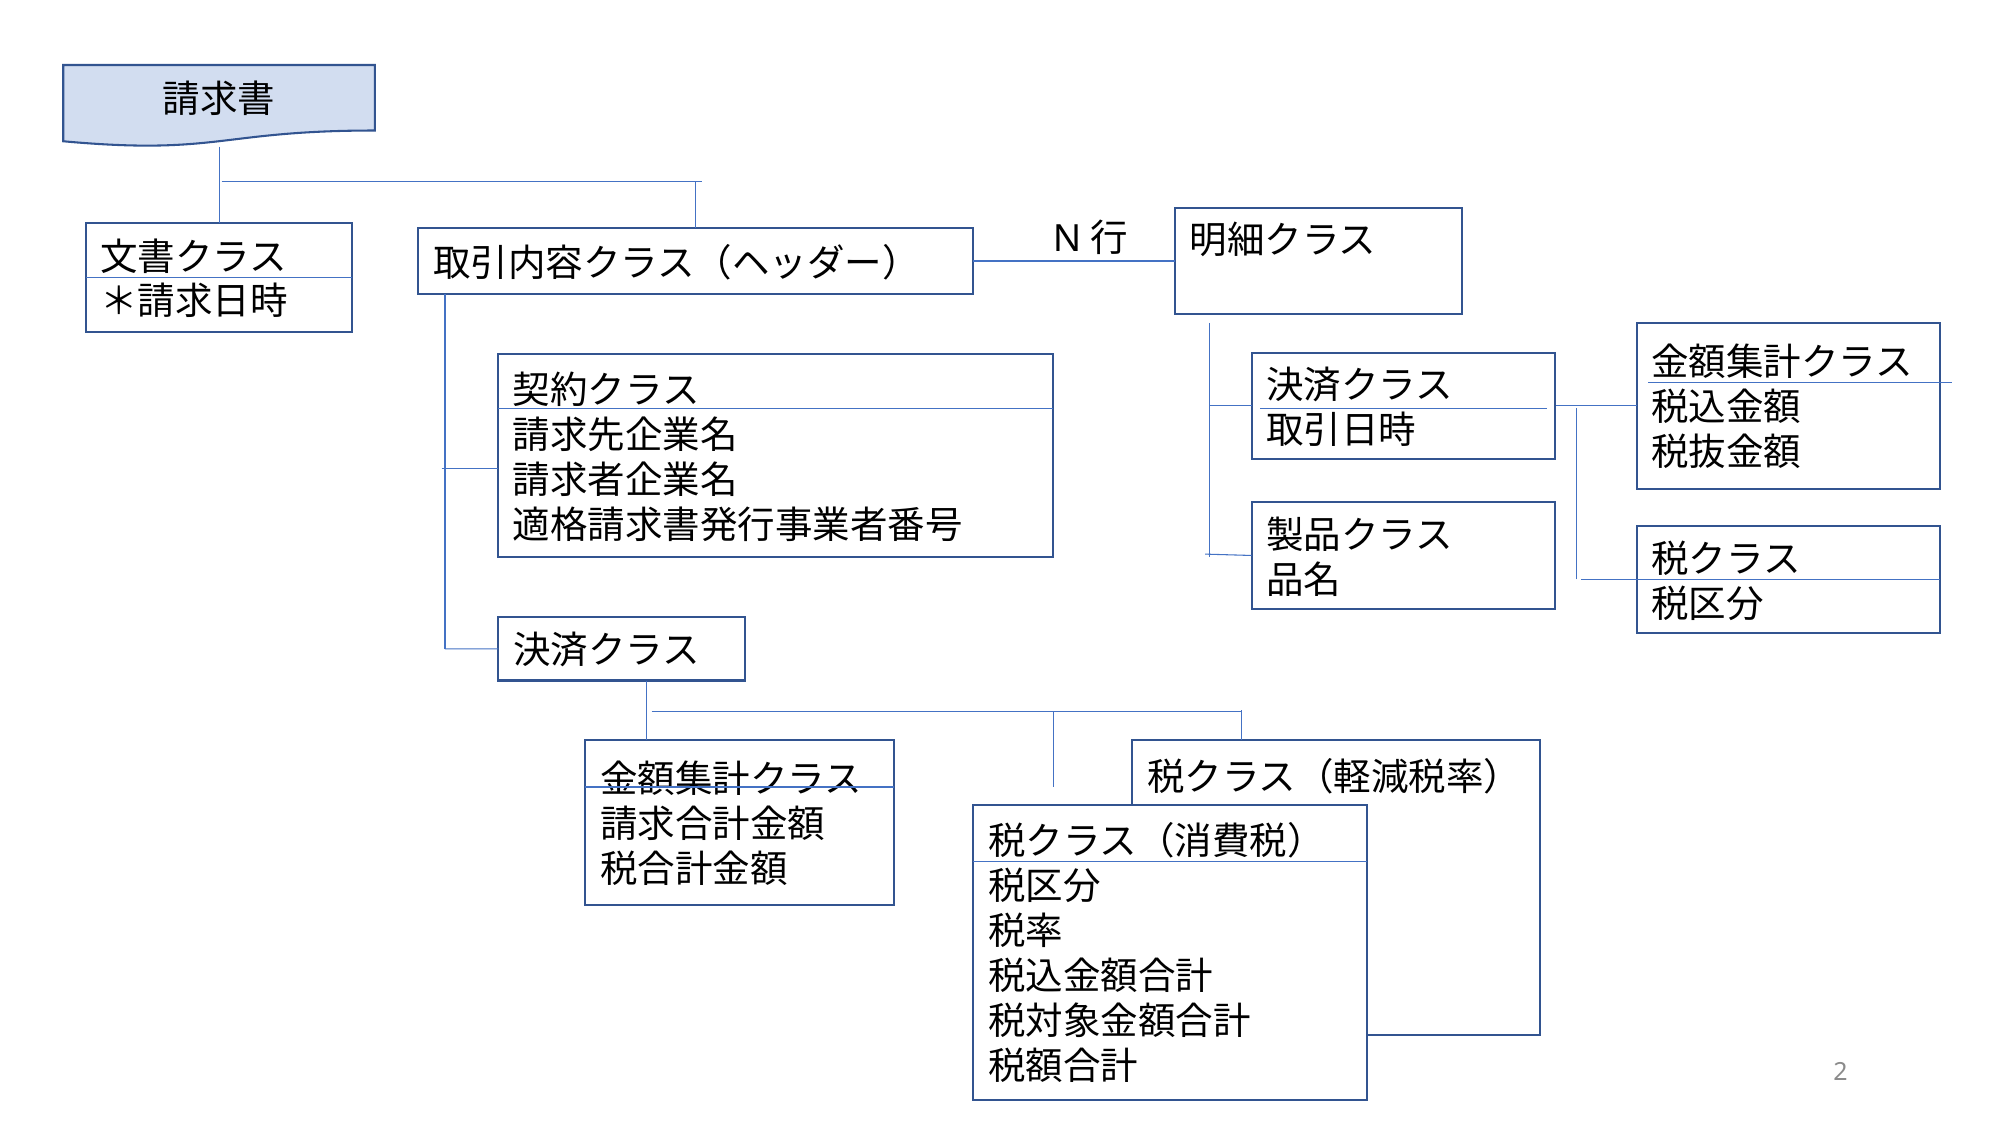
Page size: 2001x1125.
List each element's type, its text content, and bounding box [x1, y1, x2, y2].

text_box 契約クラス 請求先企業名 請求者企業名 適格請求書発行事業者番号 [497, 353, 1054, 558]
text_box 取引内容クラス（ヘッダー） [417, 227, 974, 295]
text_box 決済クラス 取引日時 [1251, 352, 1556, 460]
text_box 請求書 [62, 63, 376, 147]
text_box 税クラス（軽減税率） [1131, 739, 1541, 1036]
text_box 金額集計クラス 税込金額 税抜金額 [1636, 322, 1941, 490]
text_box 税クラス 税区分 [1636, 525, 1941, 634]
text_box 税クラス（消費税） 税区分 税率 税込金額合計 税対象金額合計 税額合計 [972, 804, 1368, 1101]
text_box 文書クラス ＊請求日時 [85, 278, 353, 333]
text_box 金額集計クラス 請求合計金額 税合計金額 [584, 739, 895, 906]
text_box 決済クラス [497, 616, 746, 682]
text_box N行 [1038, 206, 1160, 260]
text_box 文書クラス ＊請求日時 [85, 222, 353, 277]
text_box 製品クラス 品名 [1251, 501, 1556, 610]
text_box N行 [1038, 262, 1160, 266]
slide_number 2 [1412, 1042, 1863, 1103]
text_box 明細クラス [1174, 207, 1463, 315]
